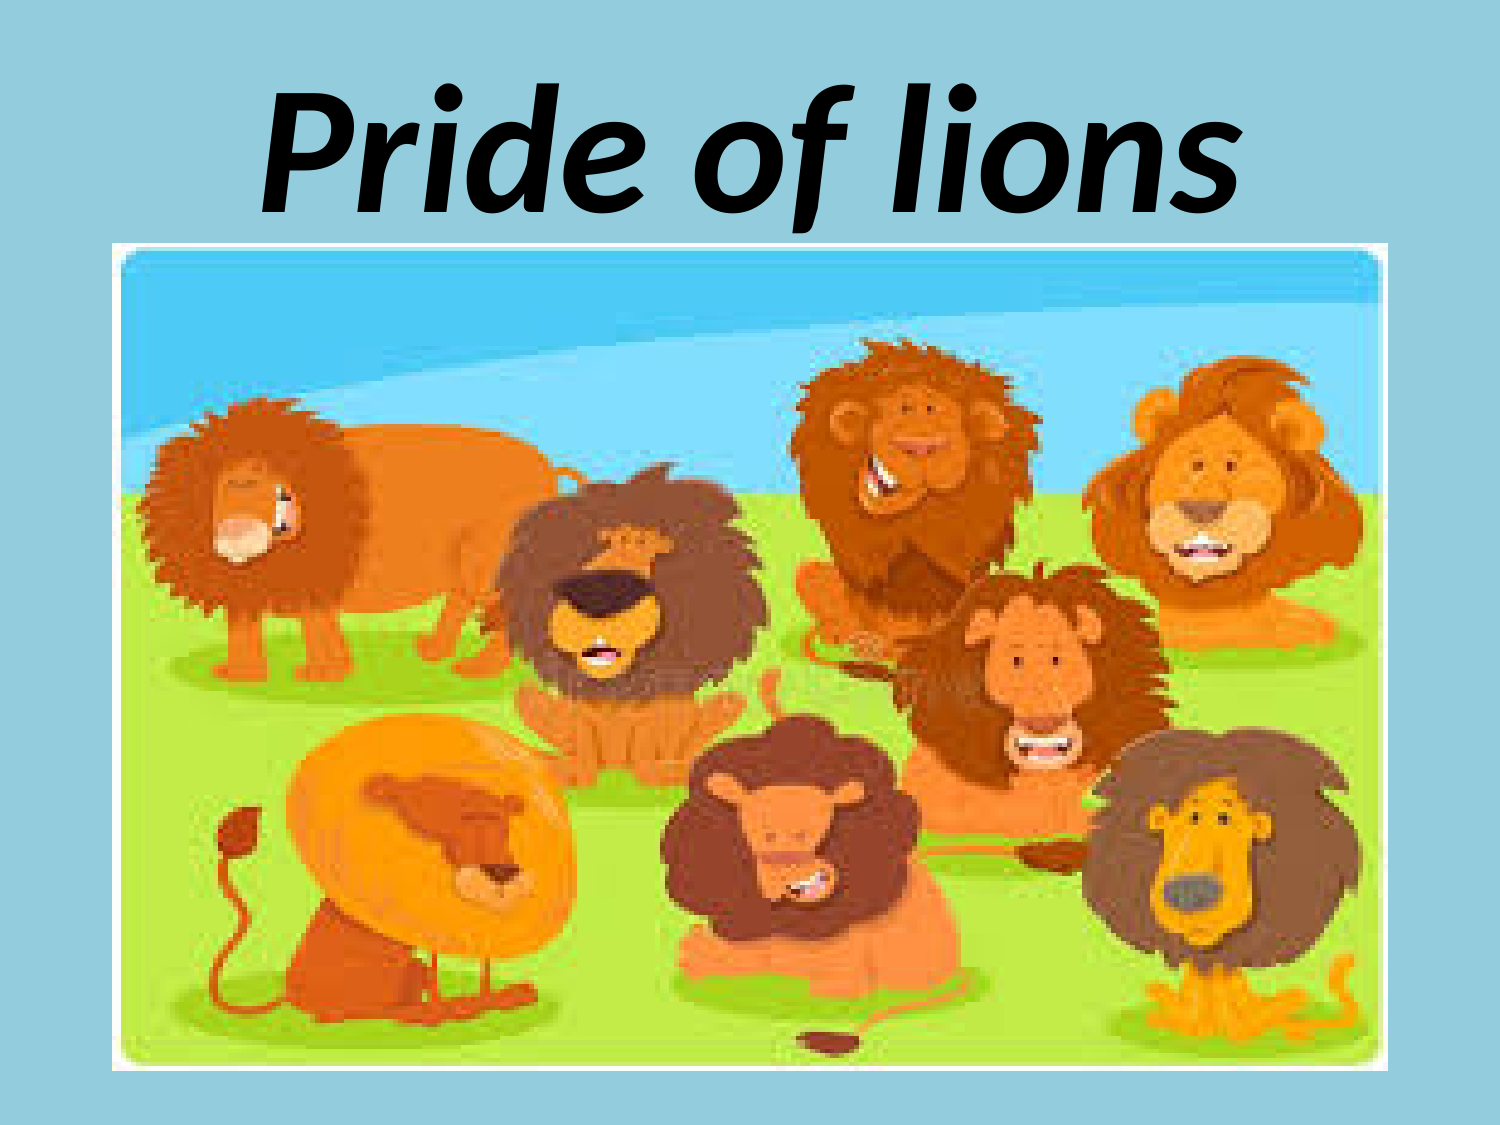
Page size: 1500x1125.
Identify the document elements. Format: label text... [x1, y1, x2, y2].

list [111, 243, 1389, 1071]
title Pride of lions [75, 45, 1425, 233]
